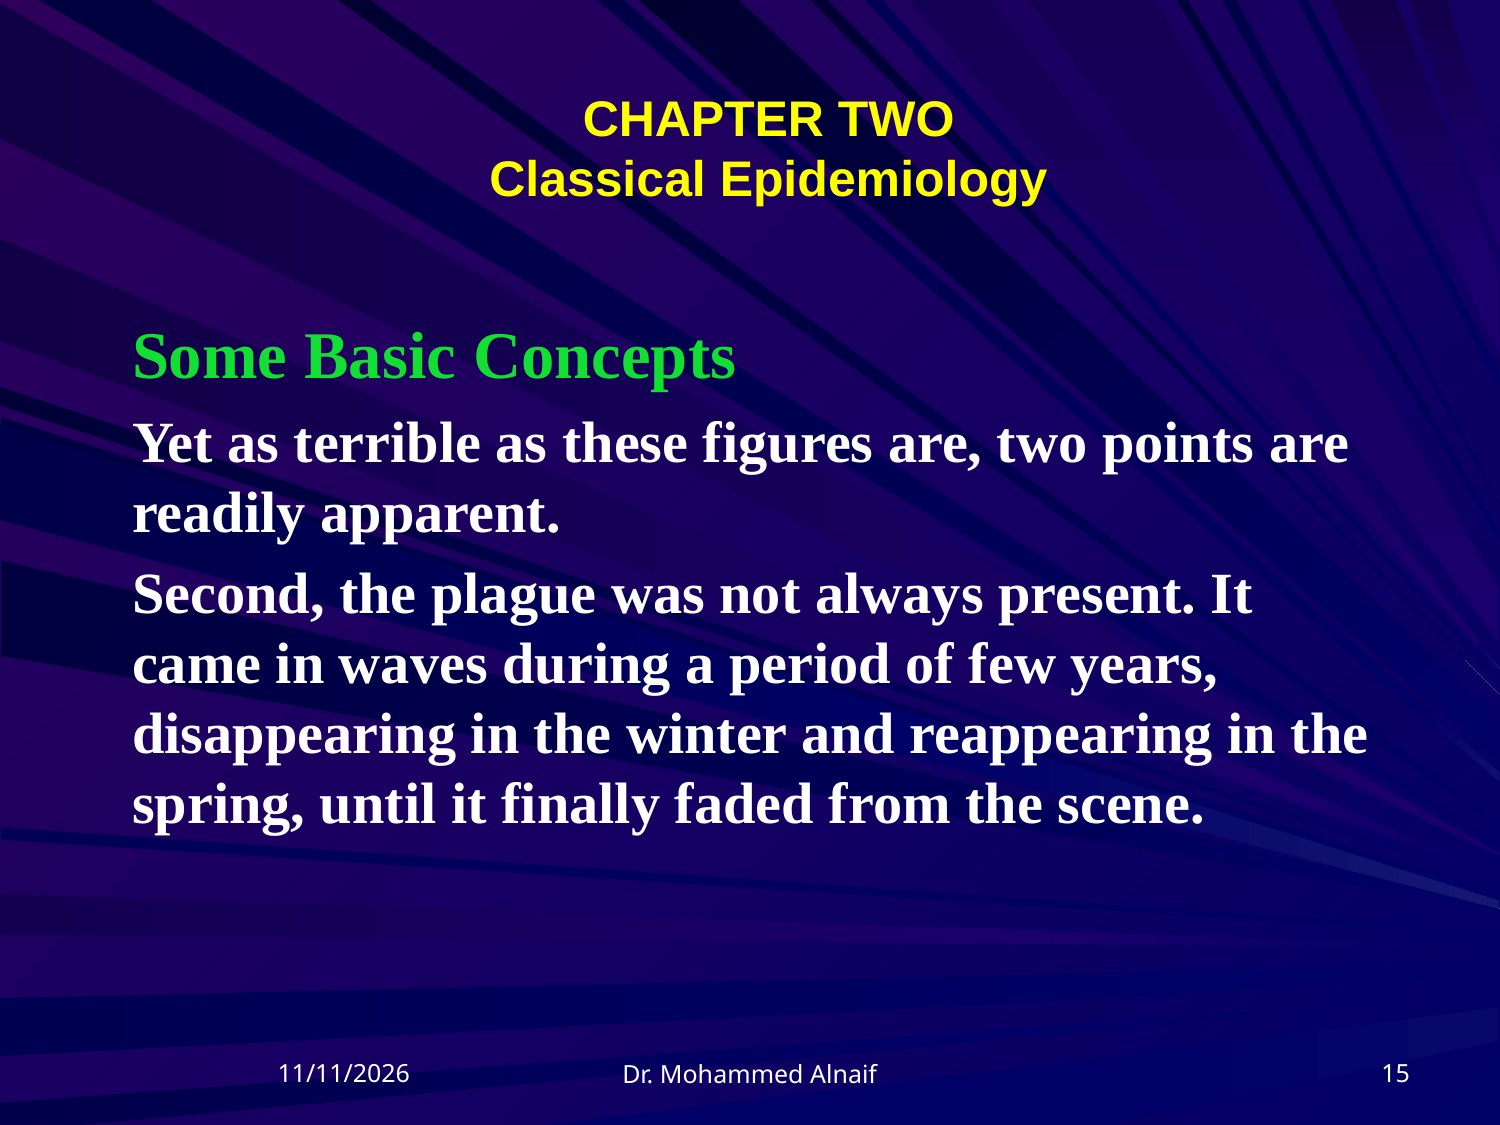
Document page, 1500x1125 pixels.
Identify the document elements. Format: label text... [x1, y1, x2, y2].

footer Dr. Mohammed Alnaif [512, 1024, 988, 1101]
title CHAPTER TWO Classical Epidemiology [93, 23, 1444, 270]
subtitle Some Basic Concepts Yet as terrible as these figures are, two points are readily apparent. Second, the plague was not always present. It came in waves during a period of few years, disappearing in the winter and reappearing in the spring, until it finally faded from the scene. [116, 304, 1407, 926]
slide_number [74, 1023, 426, 1100]
slide_number 15 [1074, 1023, 1426, 1100]
